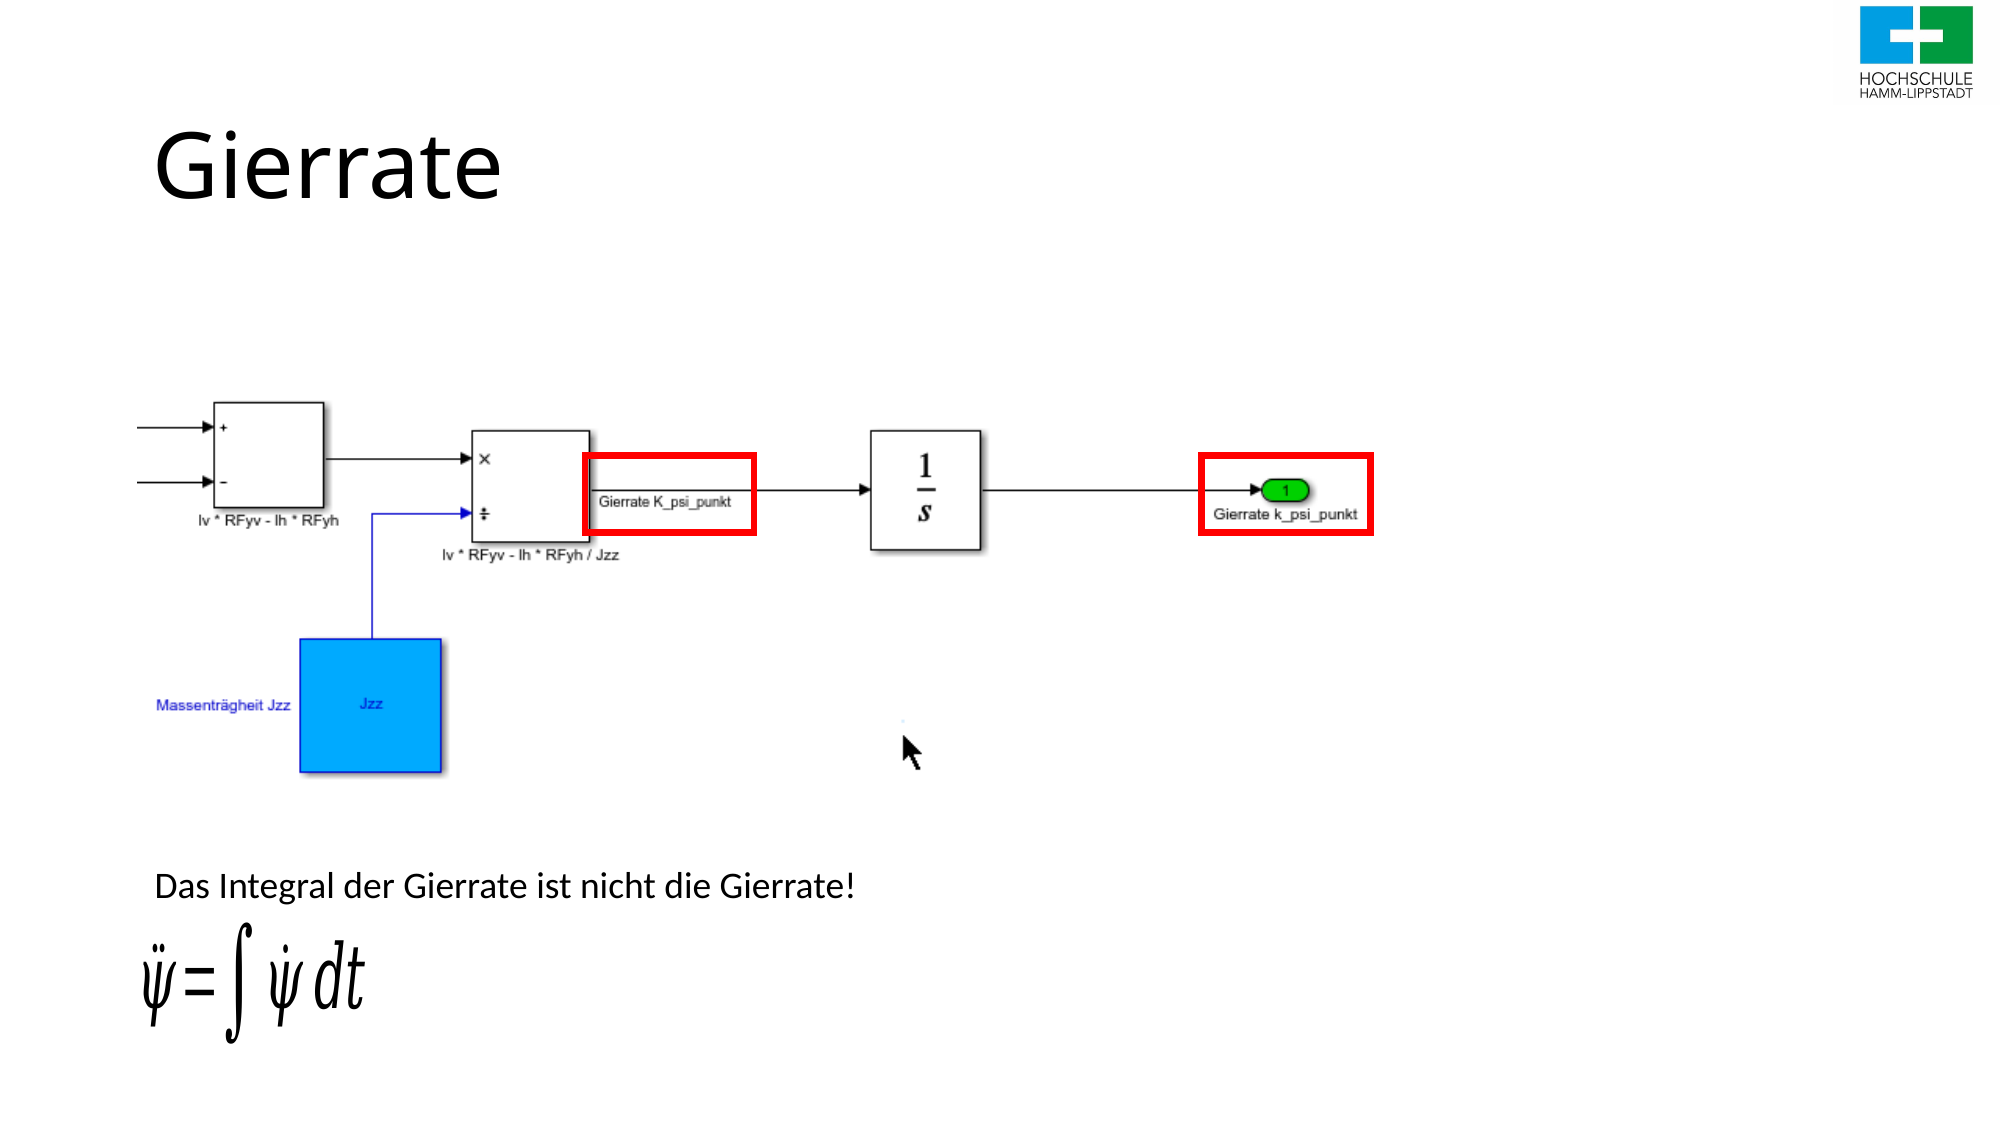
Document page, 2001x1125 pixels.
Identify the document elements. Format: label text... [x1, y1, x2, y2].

text_box Das Integral der Gierrate ist nicht die Gierrate! [139, 853, 873, 913]
picture [137, 277, 1399, 828]
title Gierrate [137, 59, 1863, 278]
picture [1833, 0, 2000, 105]
